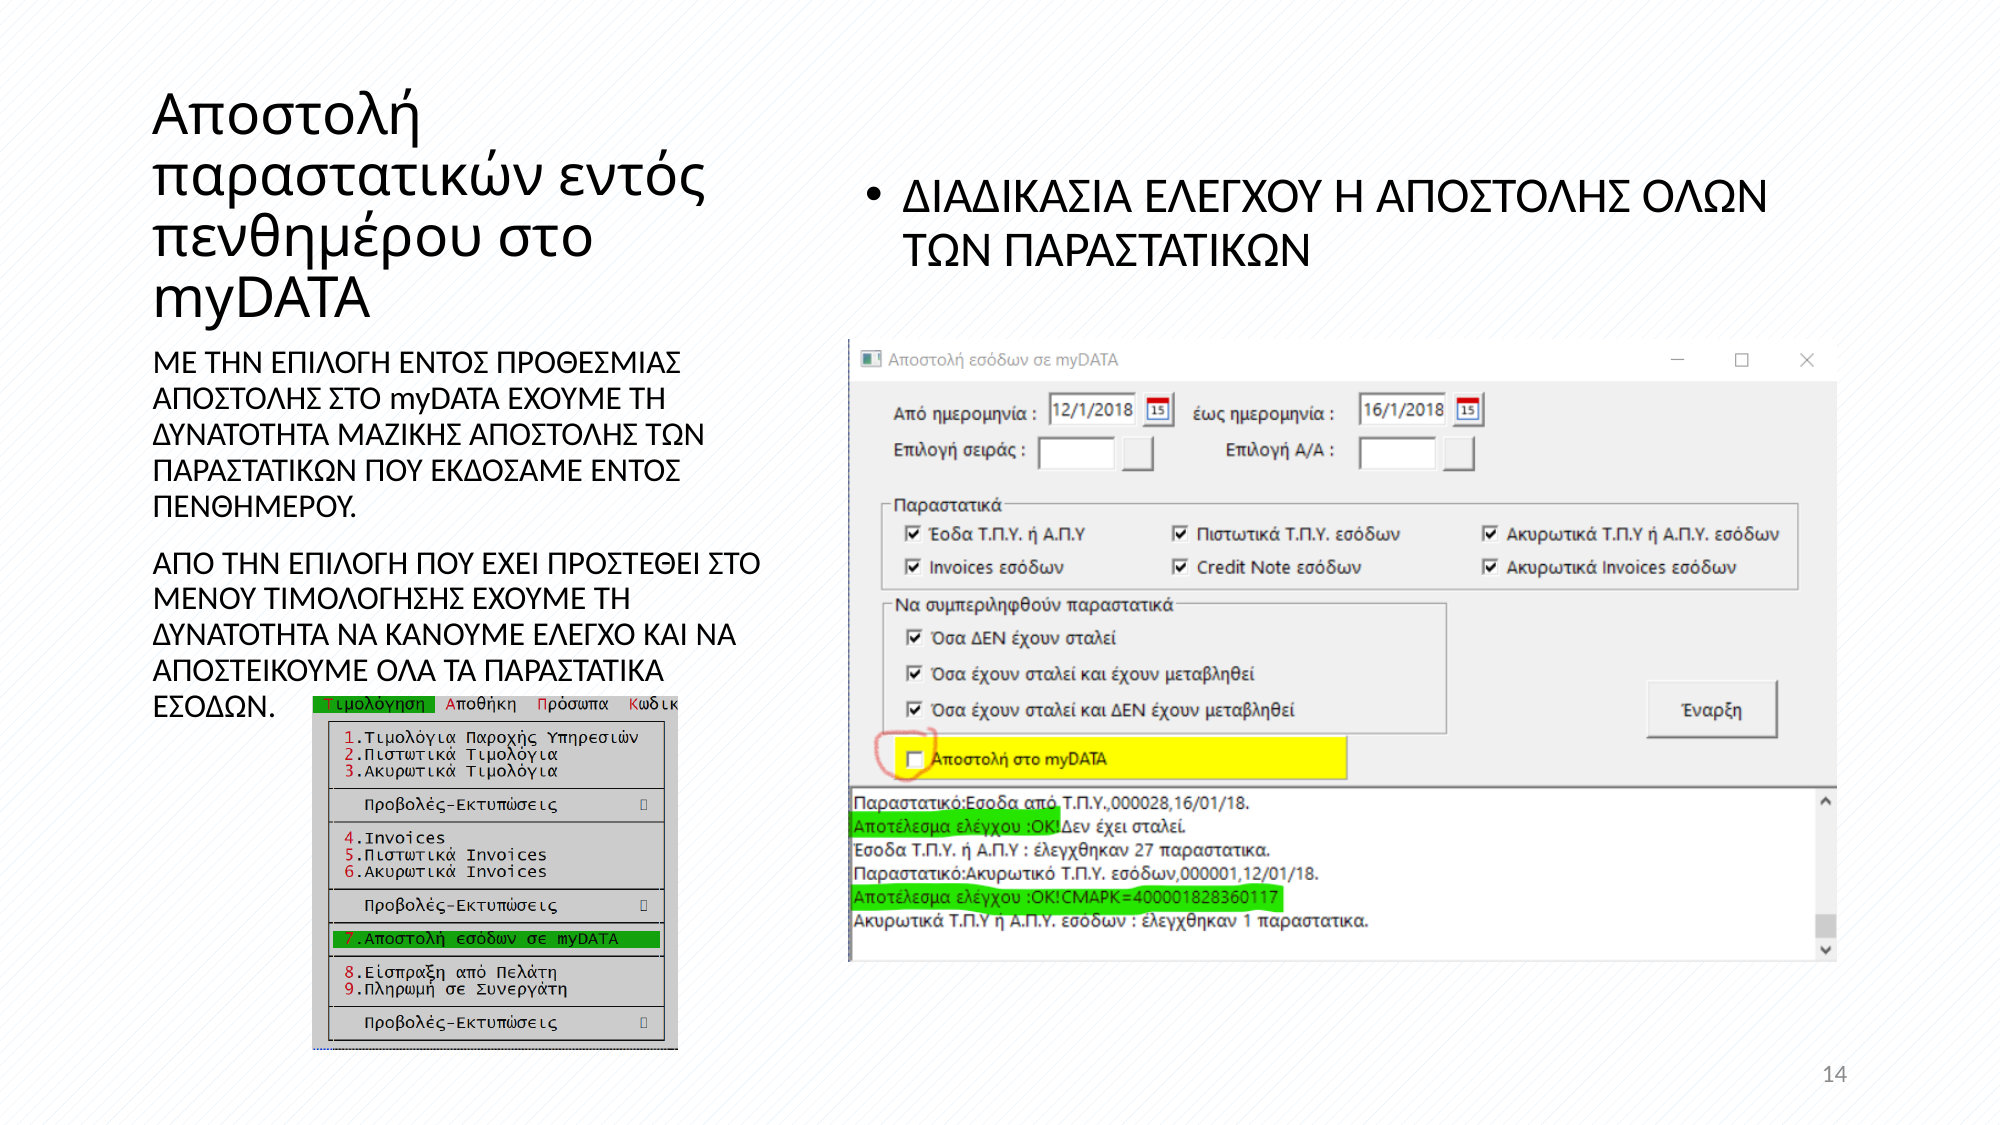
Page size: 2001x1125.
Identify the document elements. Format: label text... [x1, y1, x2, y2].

picture [312, 696, 678, 1050]
picture [845, 339, 1837, 962]
list ΜΕ ΤΗΝ ΕΠΙΛΟΓΗ ΕΝΤΟΣ ΠΡΟΘΕΣΜΙΑΣ ΑΠΟΣΤΟΛΗΣ ΣΤΟ myDATA ΈΧΟΥΜΕ ΤΗ ΔΥΝΑΤΟΤΗΤΑ ΜΑΖΙΚΗΣ ΑΠΟΣΤΟΛΗΣ ΤΩΝ ΠΑΡΑΣΤΑΤΙΚΩΝ ΠΟΥ ΕΚΔΟΣΑΜΕ ΕΝΤΟΣ ΠΕΝΘΗΜΕΡΟΥ. ΑΠΌ ΤΗΝ ΕΠΙΛΟΓΗ ΠΟΥ ΕΧΕΙ ΠΡΟΣΤΕΘΕΙ ΣΤΟ ΜΕΝΟΥ ΤΙΜΟΛΟΓΗΣΗΣ ΕΧΟΥΜΕ ΤΗ ΔΥΝΑΤΟΤΗΤΑ ΝΑ ΚΑΝΟΥΜΕ ΕΛΕΓΧΟ ΚΑΙ ΝΑ ΑΠΟΣΤΕΙΚΟΥΜΕ ΌΛΑ ΤΑ ΠΑΡΑΣΤΑΤΙΚΑ ΕΣΟΔΩΝ. [137, 337, 783, 963]
slide_number 14 [1412, 1042, 1863, 1103]
list ΔΙΑΔΙΚΑΣΙΑ ΕΛΕΓΧΟΥ Ή ΑΠΟΣΤΟΛΗΣ ΟΛΩΝ ΤΩΝ ΠΑΡΑΣΤΑΤΙΚΩΝ [850, 161, 1863, 962]
title Αποστολή παραστατικών εντός πενθημέρου στο myDATA [137, 75, 783, 337]
